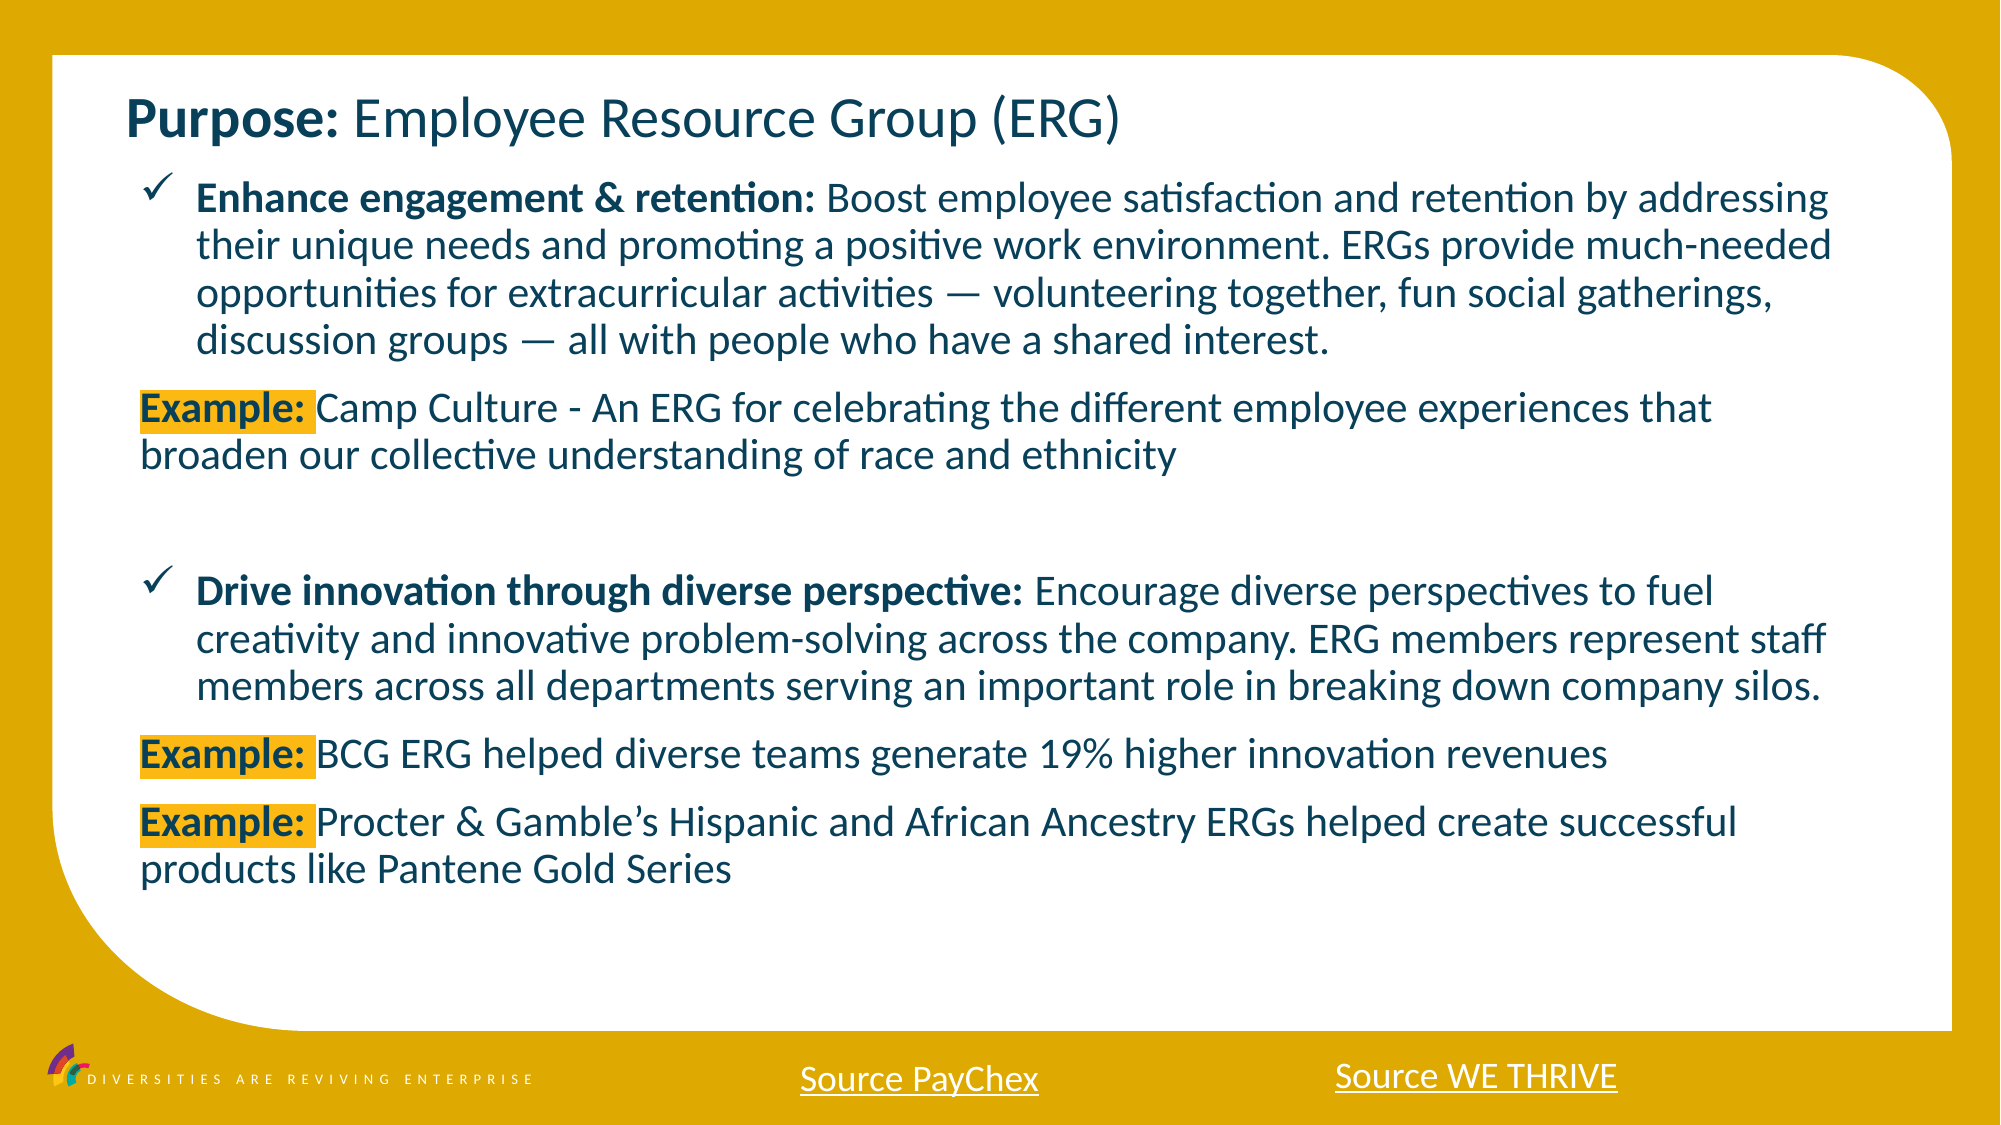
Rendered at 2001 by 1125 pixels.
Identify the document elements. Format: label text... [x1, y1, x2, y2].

text_box Purpose: Employee Resource Group (ERG) [111, 53, 1857, 185]
text_box Source PayChex [785, 1046, 1143, 1106]
text_box Source WE THRIVE [1320, 1043, 2000, 1103]
list Enhance engagement & retention: Boost employee satisfaction and retention by addressing their unique needs and promoting a positive work environment. ERGs provide much-needed opportunities for extracurricular activities — volunteering together, fun social gatherings, discussion groups — all with people who have a shared interest. Example: Camp Culture - An ERG for celebrating the different employee experiences that broaden our collective understanding of race and ethnicity Drive innovation through diverse perspective: Encourage diverse perspectives to fuel creativity and innovative problem-solving across the company. ERG members represent staff members across all departments serving an important role in breaking down company silos. Example: BCG ERG helped diverse teams generate 19% higher innovation revenues Example: Procter & Gamble’s Hispanic and African Ancestry ERGs helped create successful products like Pantene Gold Series [125, 185, 1857, 799]
